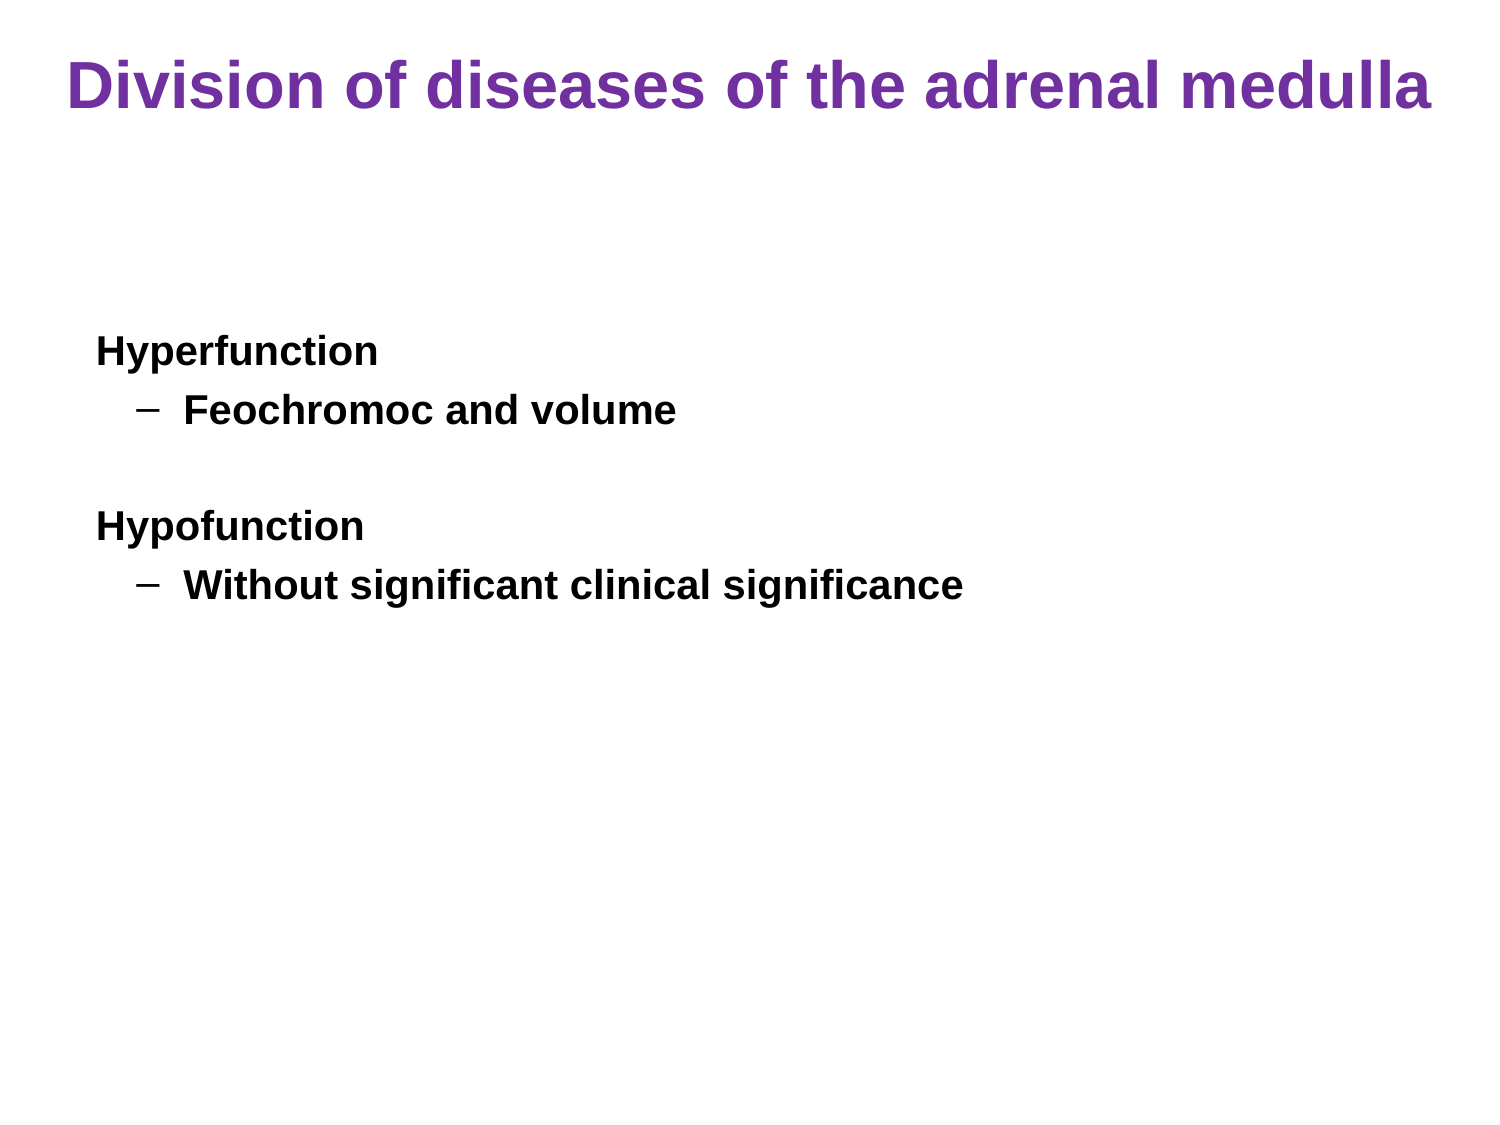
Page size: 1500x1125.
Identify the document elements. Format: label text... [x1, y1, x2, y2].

list Hyperfunction Feochromoc and volume Hypofunction Without significant clinical significance [46, 238, 1500, 1006]
title Division of diseases of the adrenal medulla [0, 0, 1500, 164]
